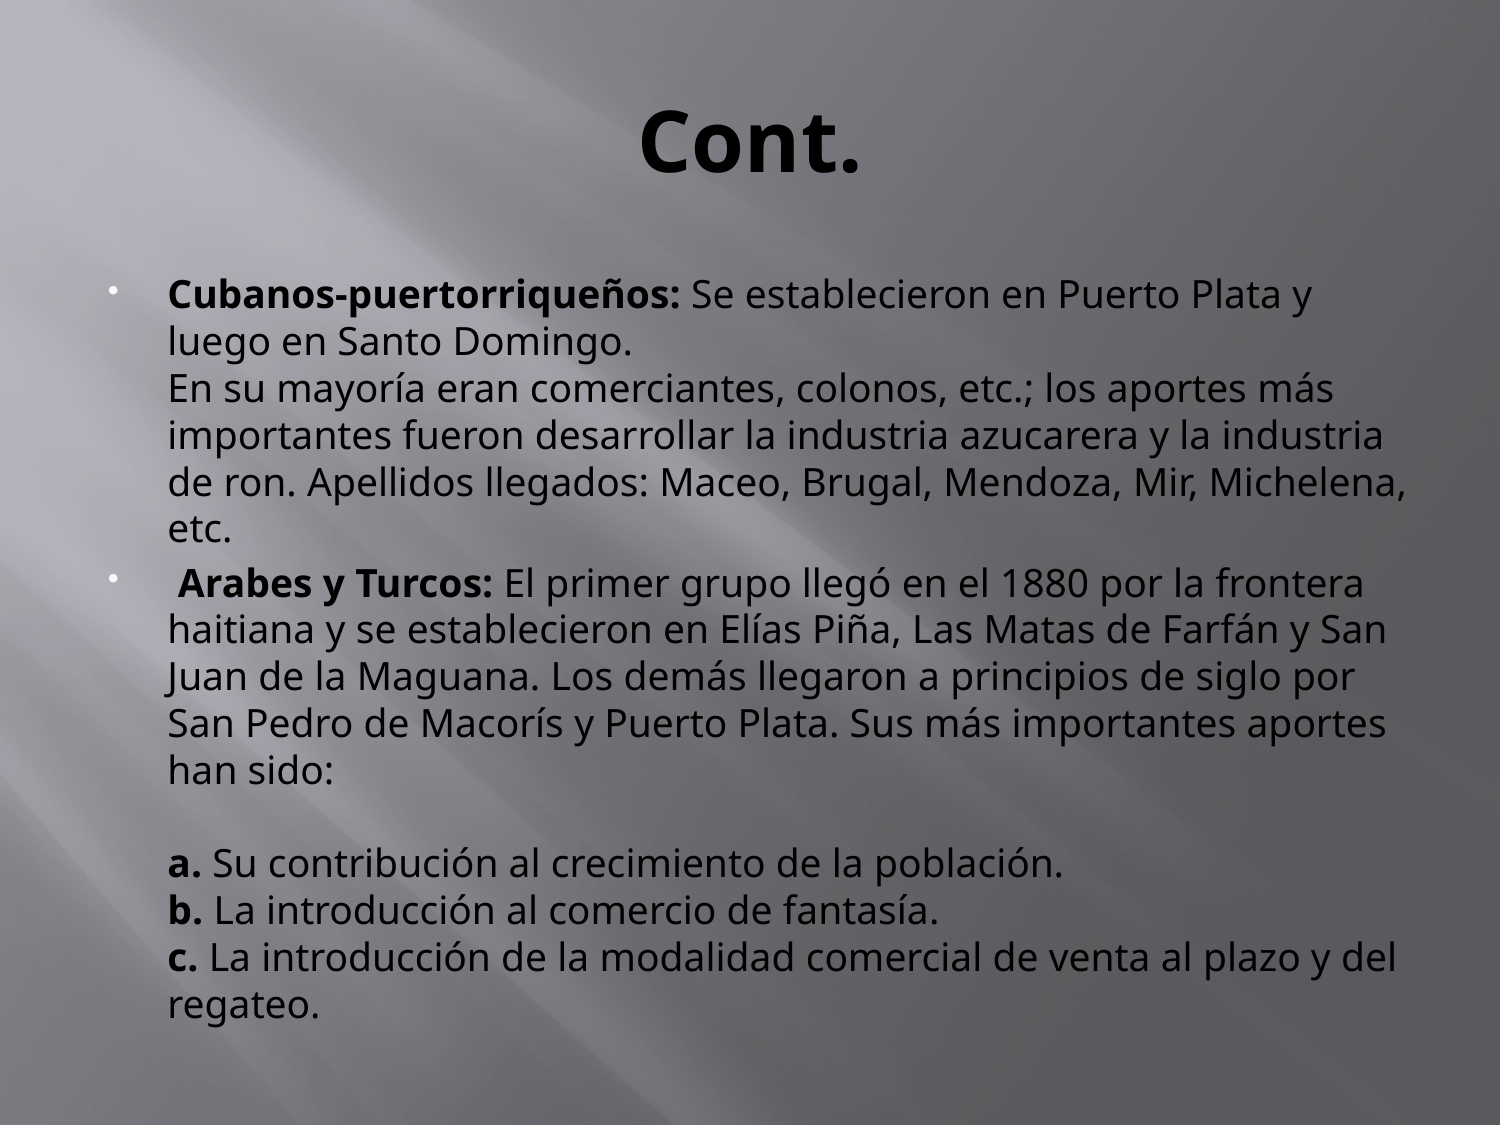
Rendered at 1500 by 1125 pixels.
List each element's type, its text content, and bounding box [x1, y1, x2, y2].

title Cont. [75, 45, 1425, 233]
list Cubanos-puertorriqueños: Se establecieron en Puerto Plata y luego en Santo Domingo. En su mayoría eran comerciantes, colonos, etc.; los aportes más importantes fueron desarrollar la industria azucarera y la industria de ron. Apellidos llegados: Maceo, Brugal, Mendoza, Mir, Michelena, etc. Arabes y Turcos: El primer grupo llegó en el 1880 por la frontera haitiana y se establecieron en Elías Piña, Las Matas de Farfán y San Juan de la Maguana. Los demás llegaron a principios de siglo por San Pedro de Macorís y Puerto Plata. Sus más importantes aportes han sido: a. Su contribución al crecimiento de la población. b. La introducción al comercio de fantasía. c. La introducción de la modalidad comercial de venta al plazo y del regateo. [75, 262, 1425, 1035]
